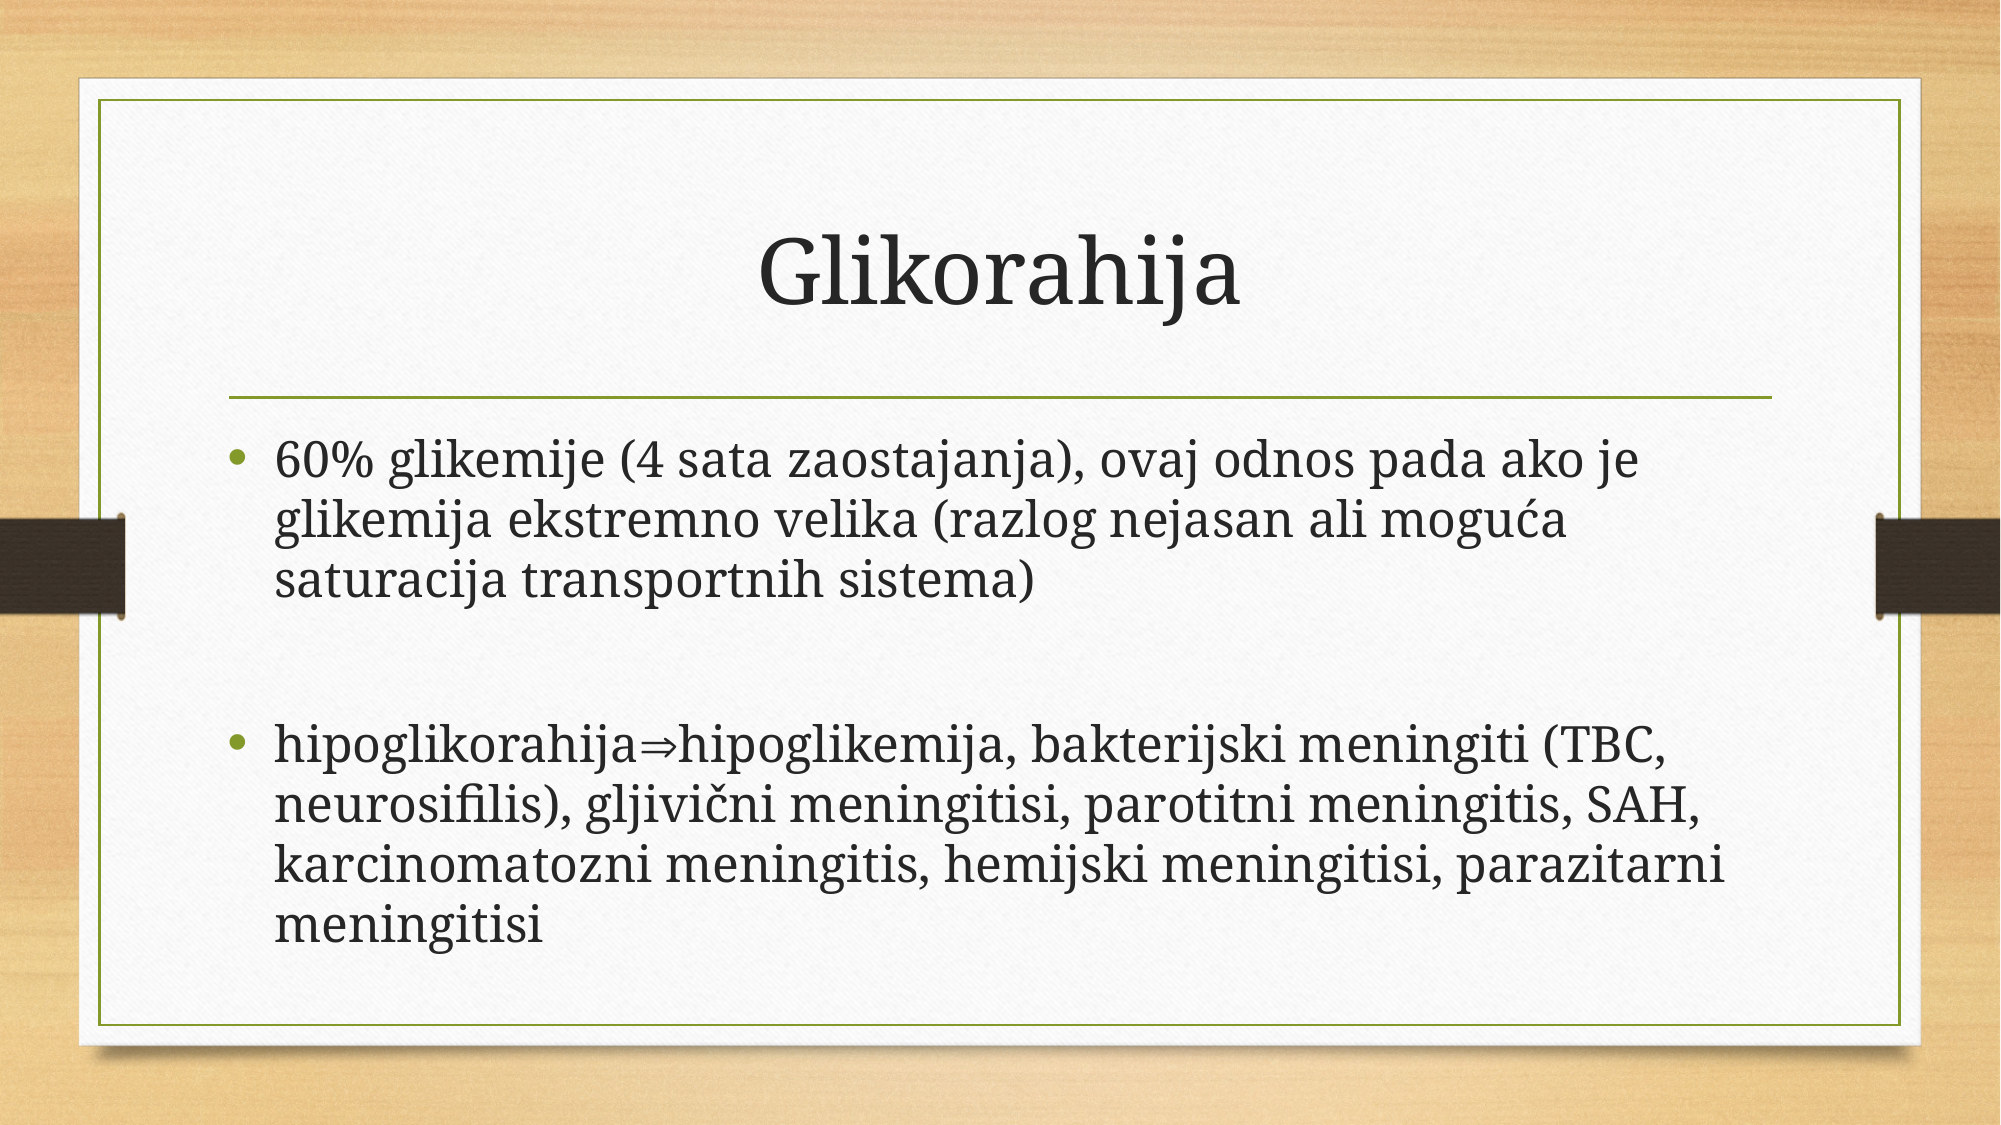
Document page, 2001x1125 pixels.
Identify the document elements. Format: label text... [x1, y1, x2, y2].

title Glikorahija [212, 161, 1788, 375]
picture [0, 0, 2001, 1125]
list 60% glikemije (4 sata zaostajanja), ovaj odnos pada ako je glikemija ekstremno velika (razlog nejasan ali moguća saturacija transportnih sistema) hipoglikorahijahipoglikemija, bakterijski meningiti (TBC, neurosifilis), gljivični meningitisi, parotitni meningitis, SAH, karcinomatozni meningitis, hemijski meningitisi, parazitarni meningitisi [212, 419, 1788, 964]
